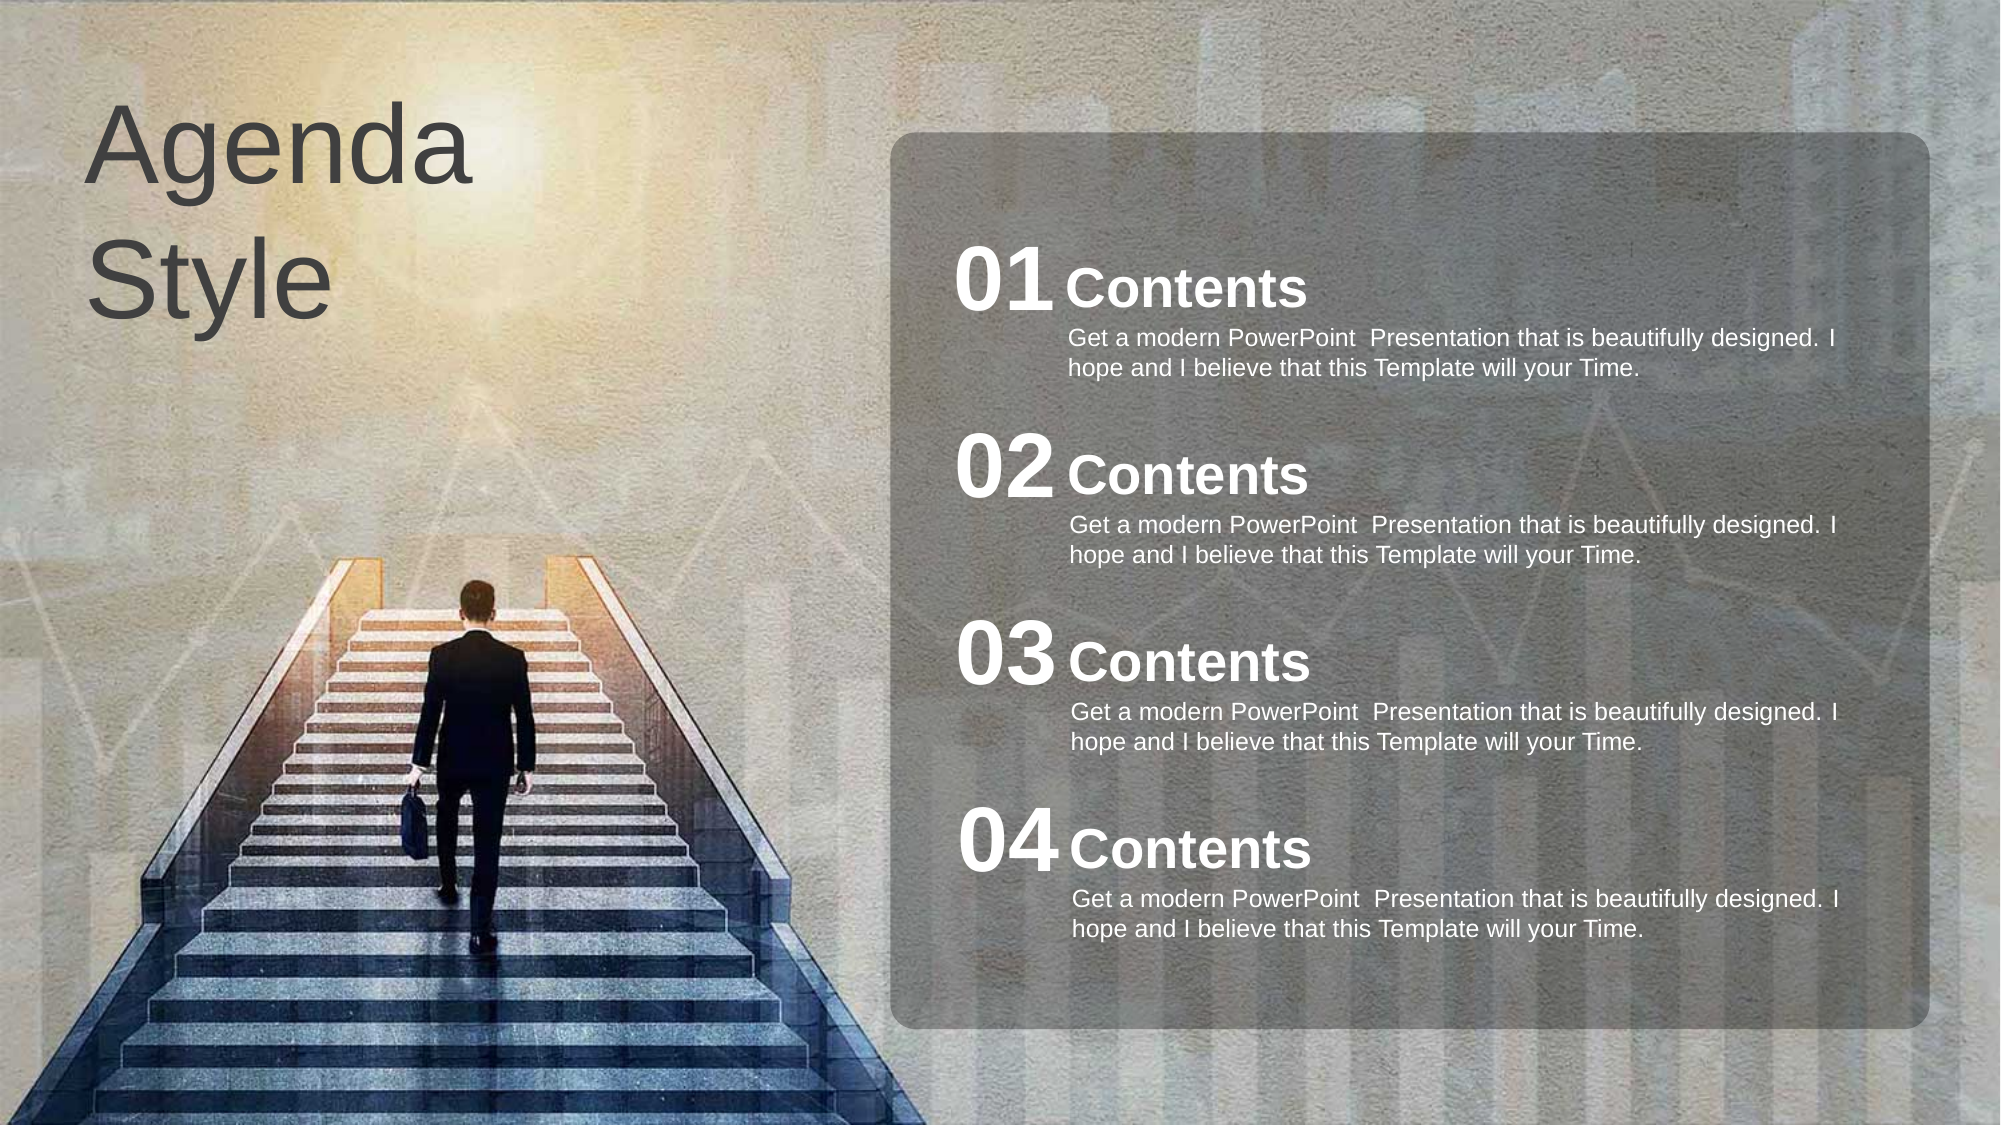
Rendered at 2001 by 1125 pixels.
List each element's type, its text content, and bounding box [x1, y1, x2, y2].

text_box Agenda Style [70, 63, 690, 349]
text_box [927, 772, 1902, 951]
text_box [926, 585, 1901, 764]
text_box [923, 211, 1898, 391]
text_box [889, 131, 1931, 1031]
picture [0, 0, 2001, 1125]
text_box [925, 398, 1900, 578]
